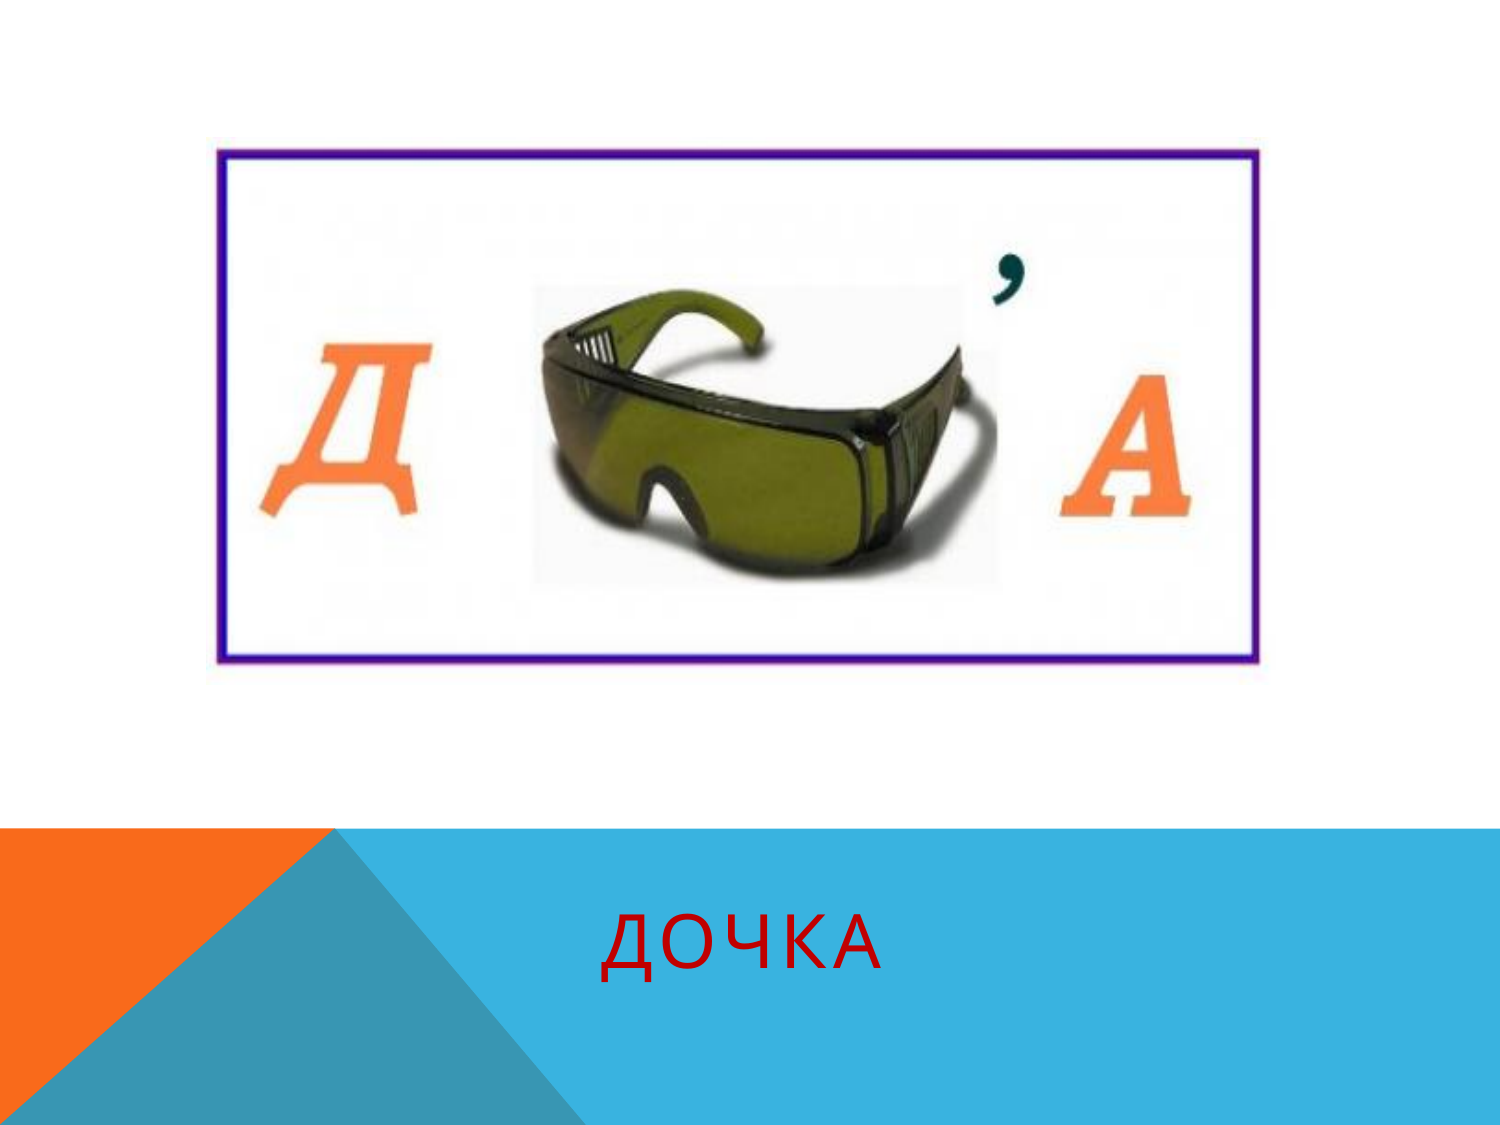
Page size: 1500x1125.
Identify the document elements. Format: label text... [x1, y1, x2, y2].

title дочка [124, 893, 1359, 984]
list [206, 136, 1277, 686]
